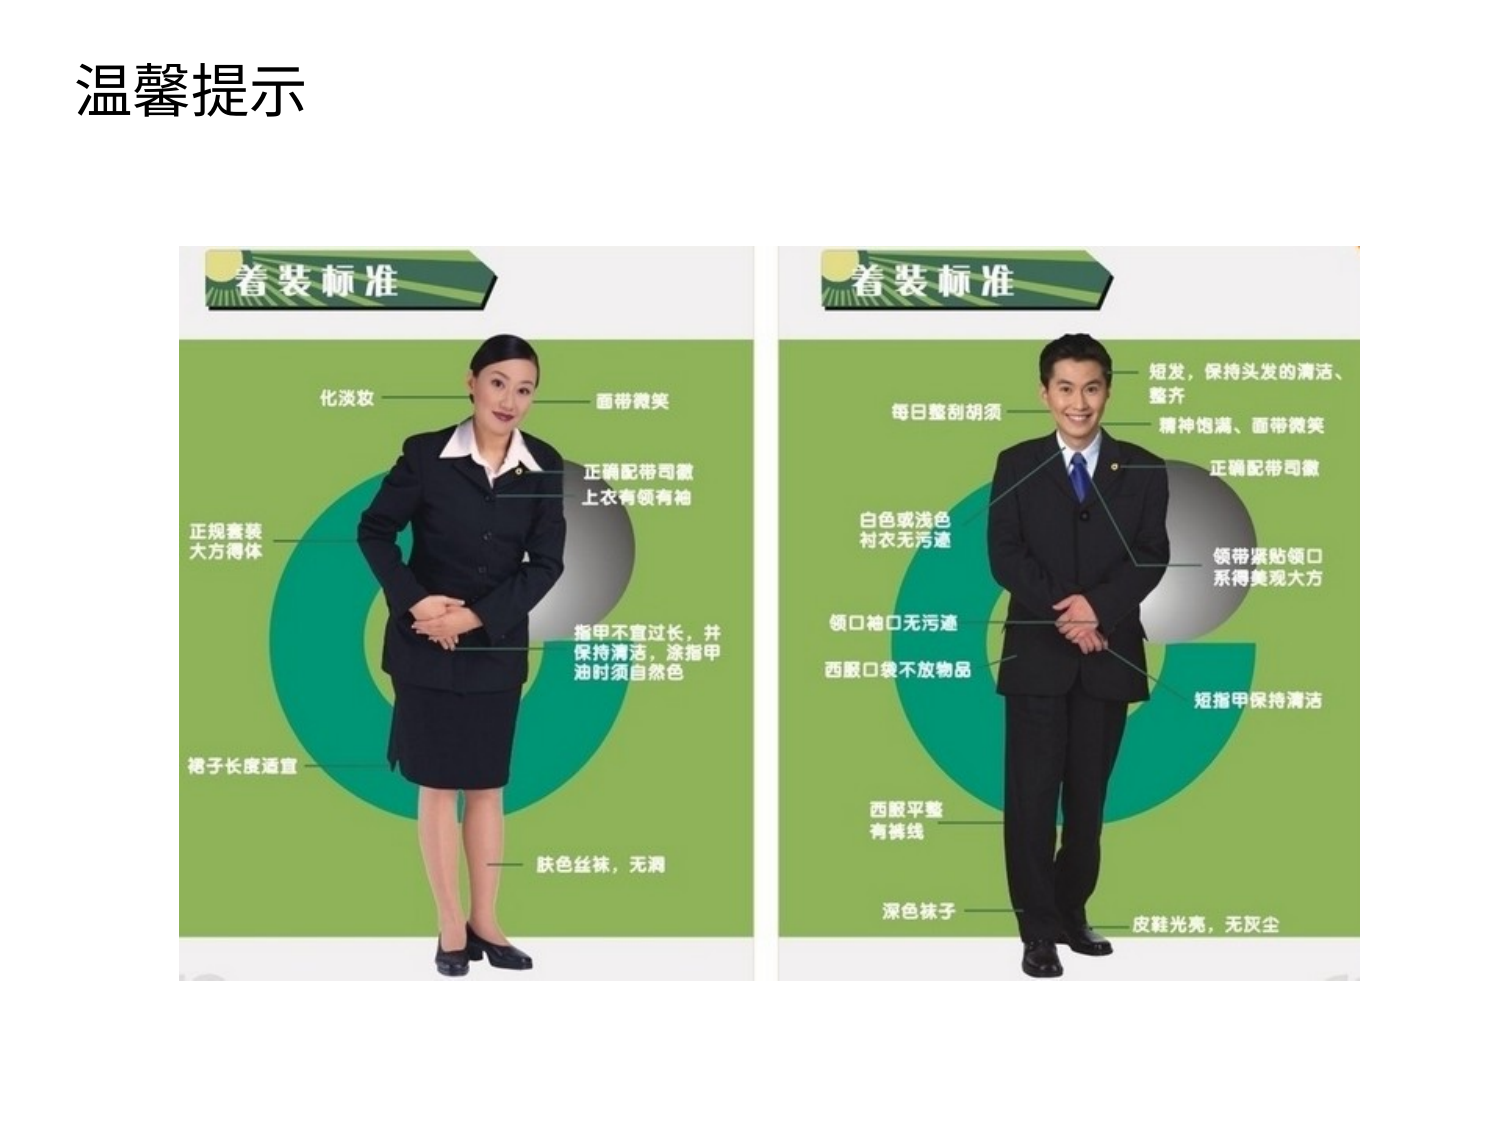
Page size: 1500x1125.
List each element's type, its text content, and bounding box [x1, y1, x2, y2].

text_box 温馨提示 [60, 46, 323, 132]
picture [179, 245, 1360, 981]
